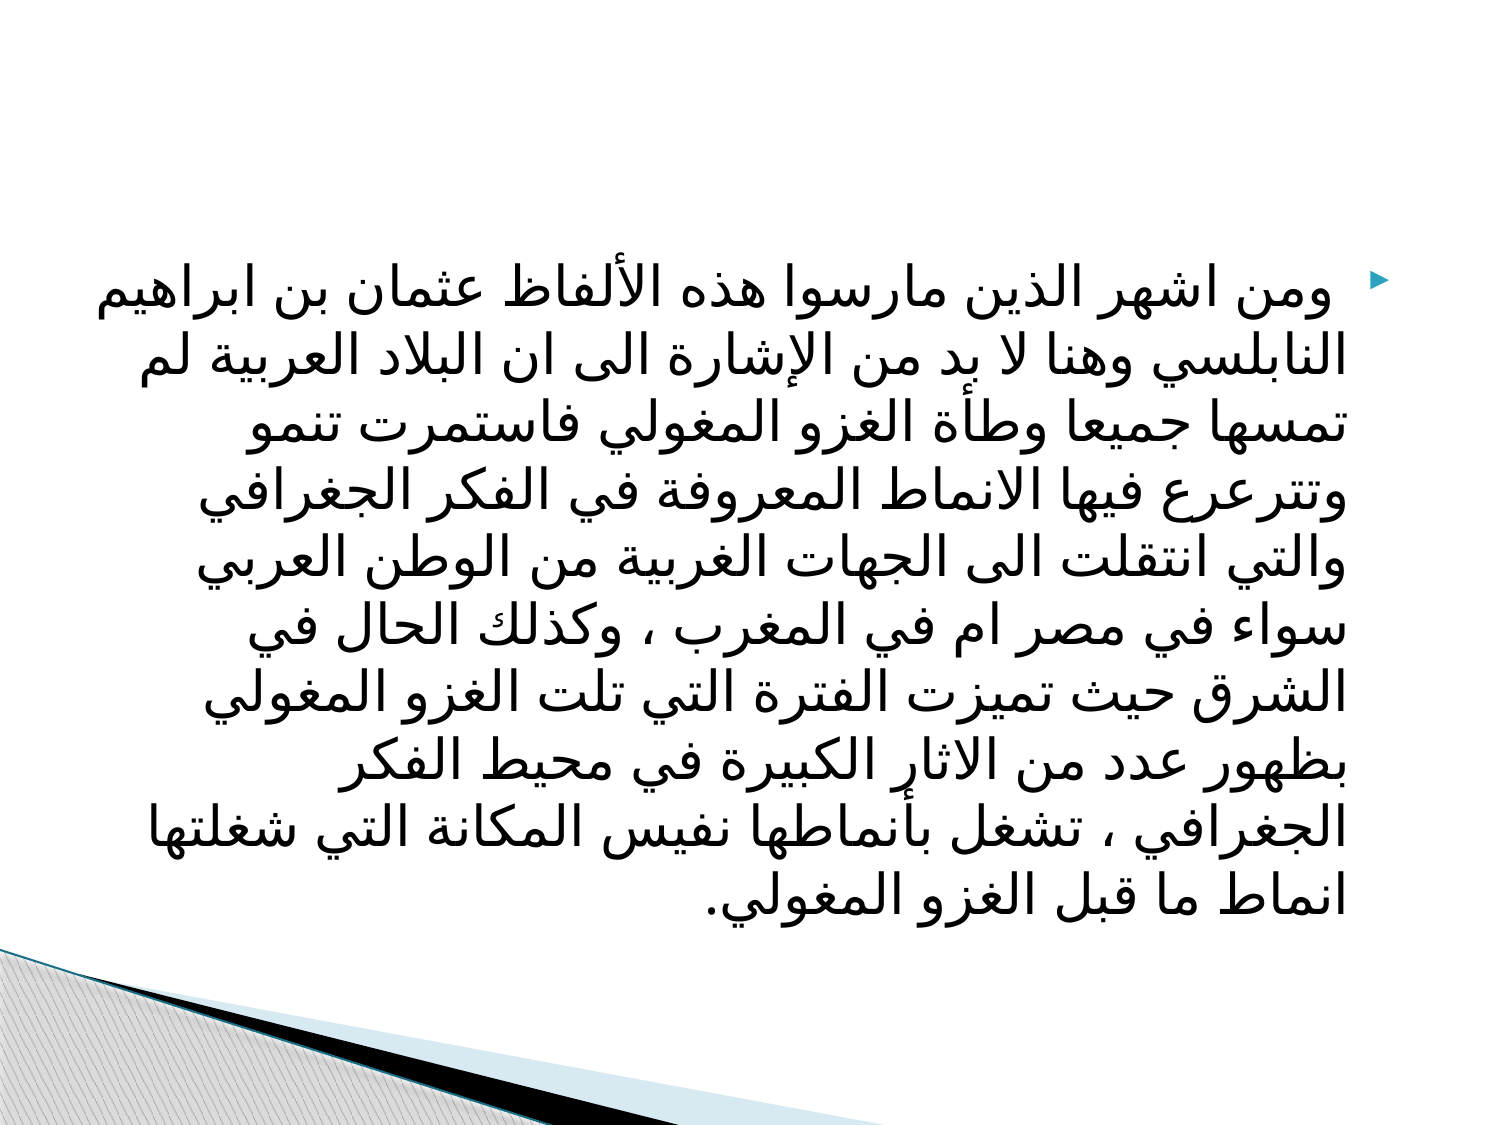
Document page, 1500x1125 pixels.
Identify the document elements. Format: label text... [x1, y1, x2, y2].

list ومن اشهر الذين مارسوا هذه الألفاظ عثمان بن ابراهيم النابلسي وهنا لا بد من الإشارة الى ان البلاد العربية لم تمسها جميعا وطأة الغزو المغولي فاستمرت تنمو وتترعرع فيها الانماط المعروفة في الفكر الجغرافي والتي انتقلت الى الجهات الغربية من الوطن العربي سواء في مصر ام في المغرب ، وكذلك الحال في الشرق حيث تميزت الفترة التي تلت الغزو المغولي بظهور عدد من الاثار الكبيرة في محيط الفكر الجغرافي ، تشغل بأنماطها نفيس المكانة التي شغلتها انماط ما قبل الغزو المغولي. [75, 243, 1425, 986]
